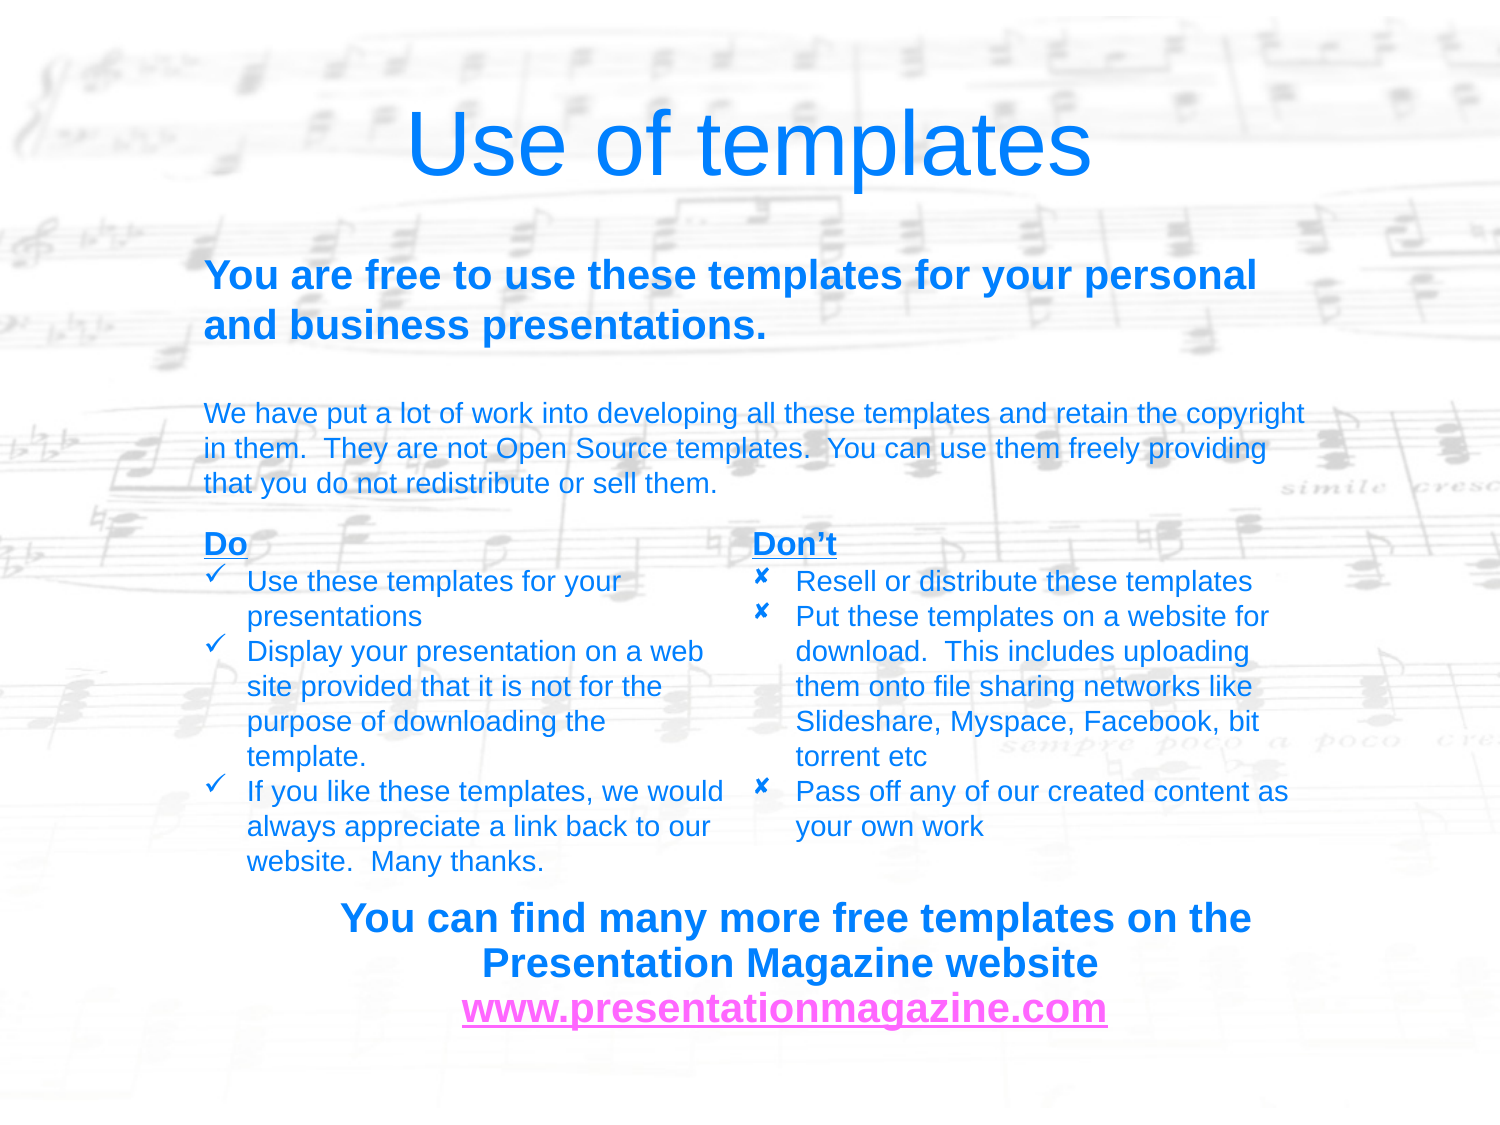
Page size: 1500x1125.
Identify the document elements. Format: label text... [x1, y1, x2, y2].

title Use of templates [75, 45, 1425, 233]
text_box [88, 208, 1436, 1083]
text_box Do Use these templates for your presentations Display your presentation on a web site provided that it is not for the purpose of downloading the template. If you like these templates, we would always appreciate a link back to our website. Many thanks. [188, 515, 749, 889]
text_box We have put a lot of work into developing all these templates and retain the copyright in them. They are not Open Source templates. You can use them freely providing that you do not redistribute or sell them. [188, 387, 1325, 507]
text_box You can find many more free templates on the Presentation Magazine website www.presentationmagazine.com [171, 889, 1347, 1040]
text_box You are free to use these templates for your personal and business presentations. [188, 240, 1329, 355]
picture [0, 16, 1500, 1108]
text_box Don’t Resell or distribute these templates Put these templates on a website for download. This includes uploading them onto file sharing networks like Slideshare, Myspace, Facebook, bit torrent etc Pass off any of our created content as your own work [737, 515, 1335, 850]
